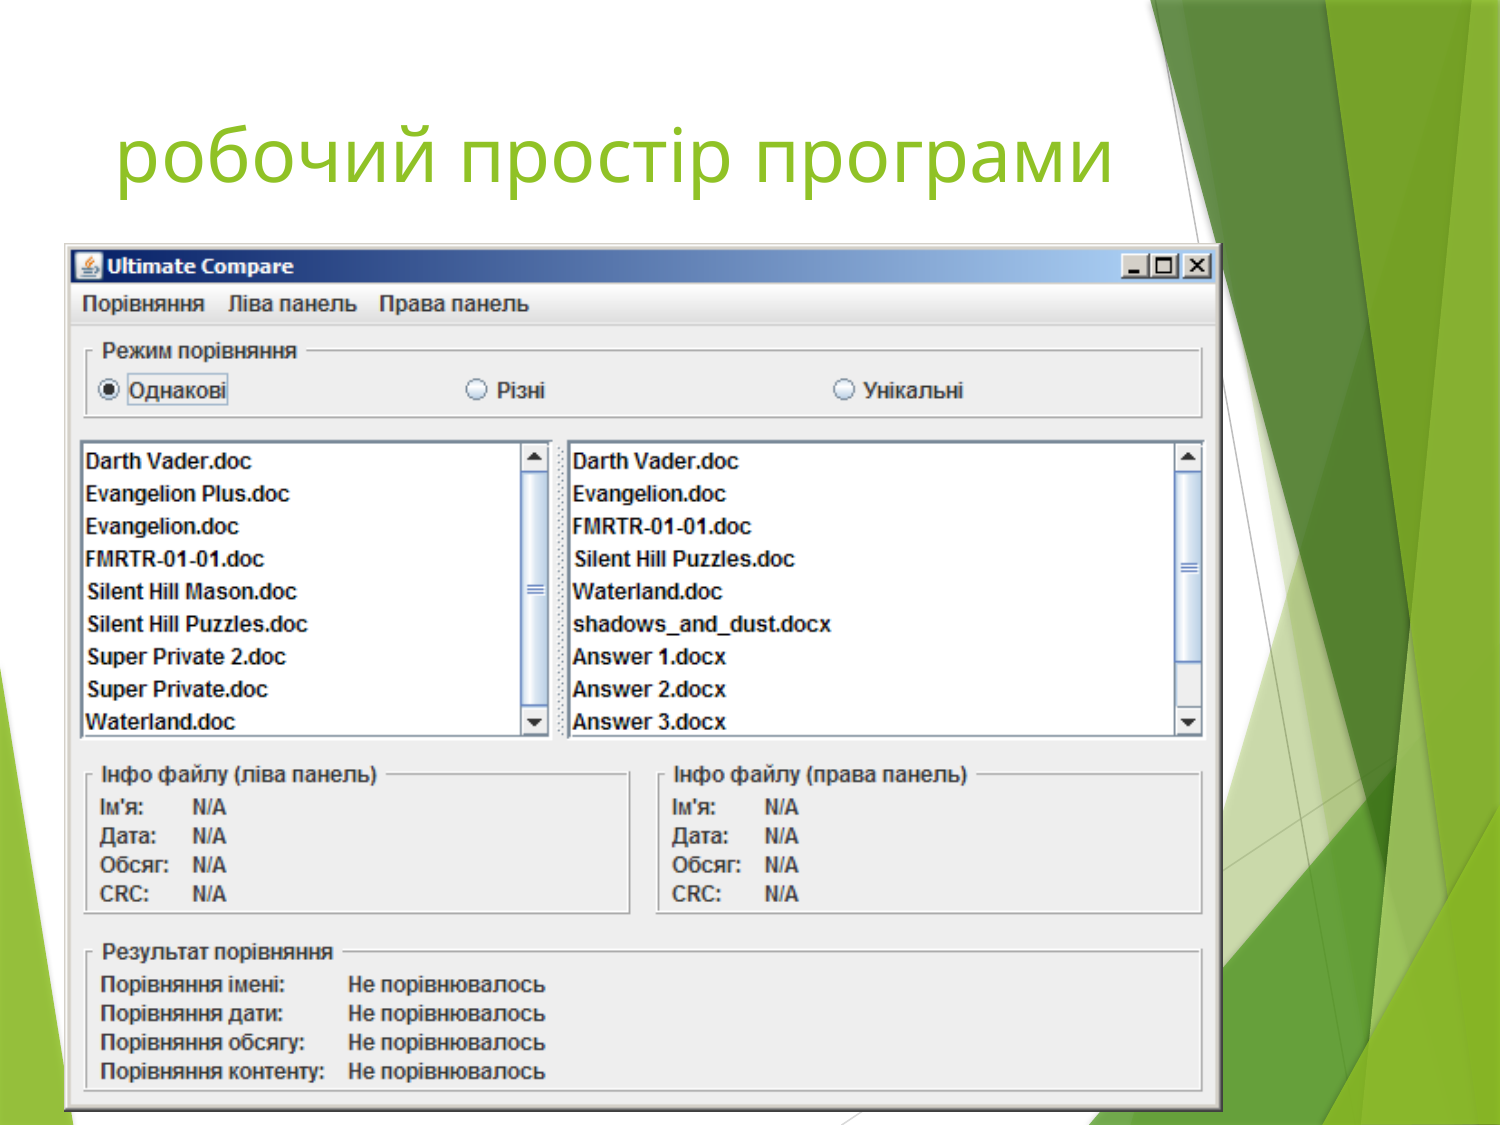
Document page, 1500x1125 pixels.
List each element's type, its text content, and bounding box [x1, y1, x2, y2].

title робочий простір програми [99, 99, 1142, 242]
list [64, 242, 1223, 1113]
